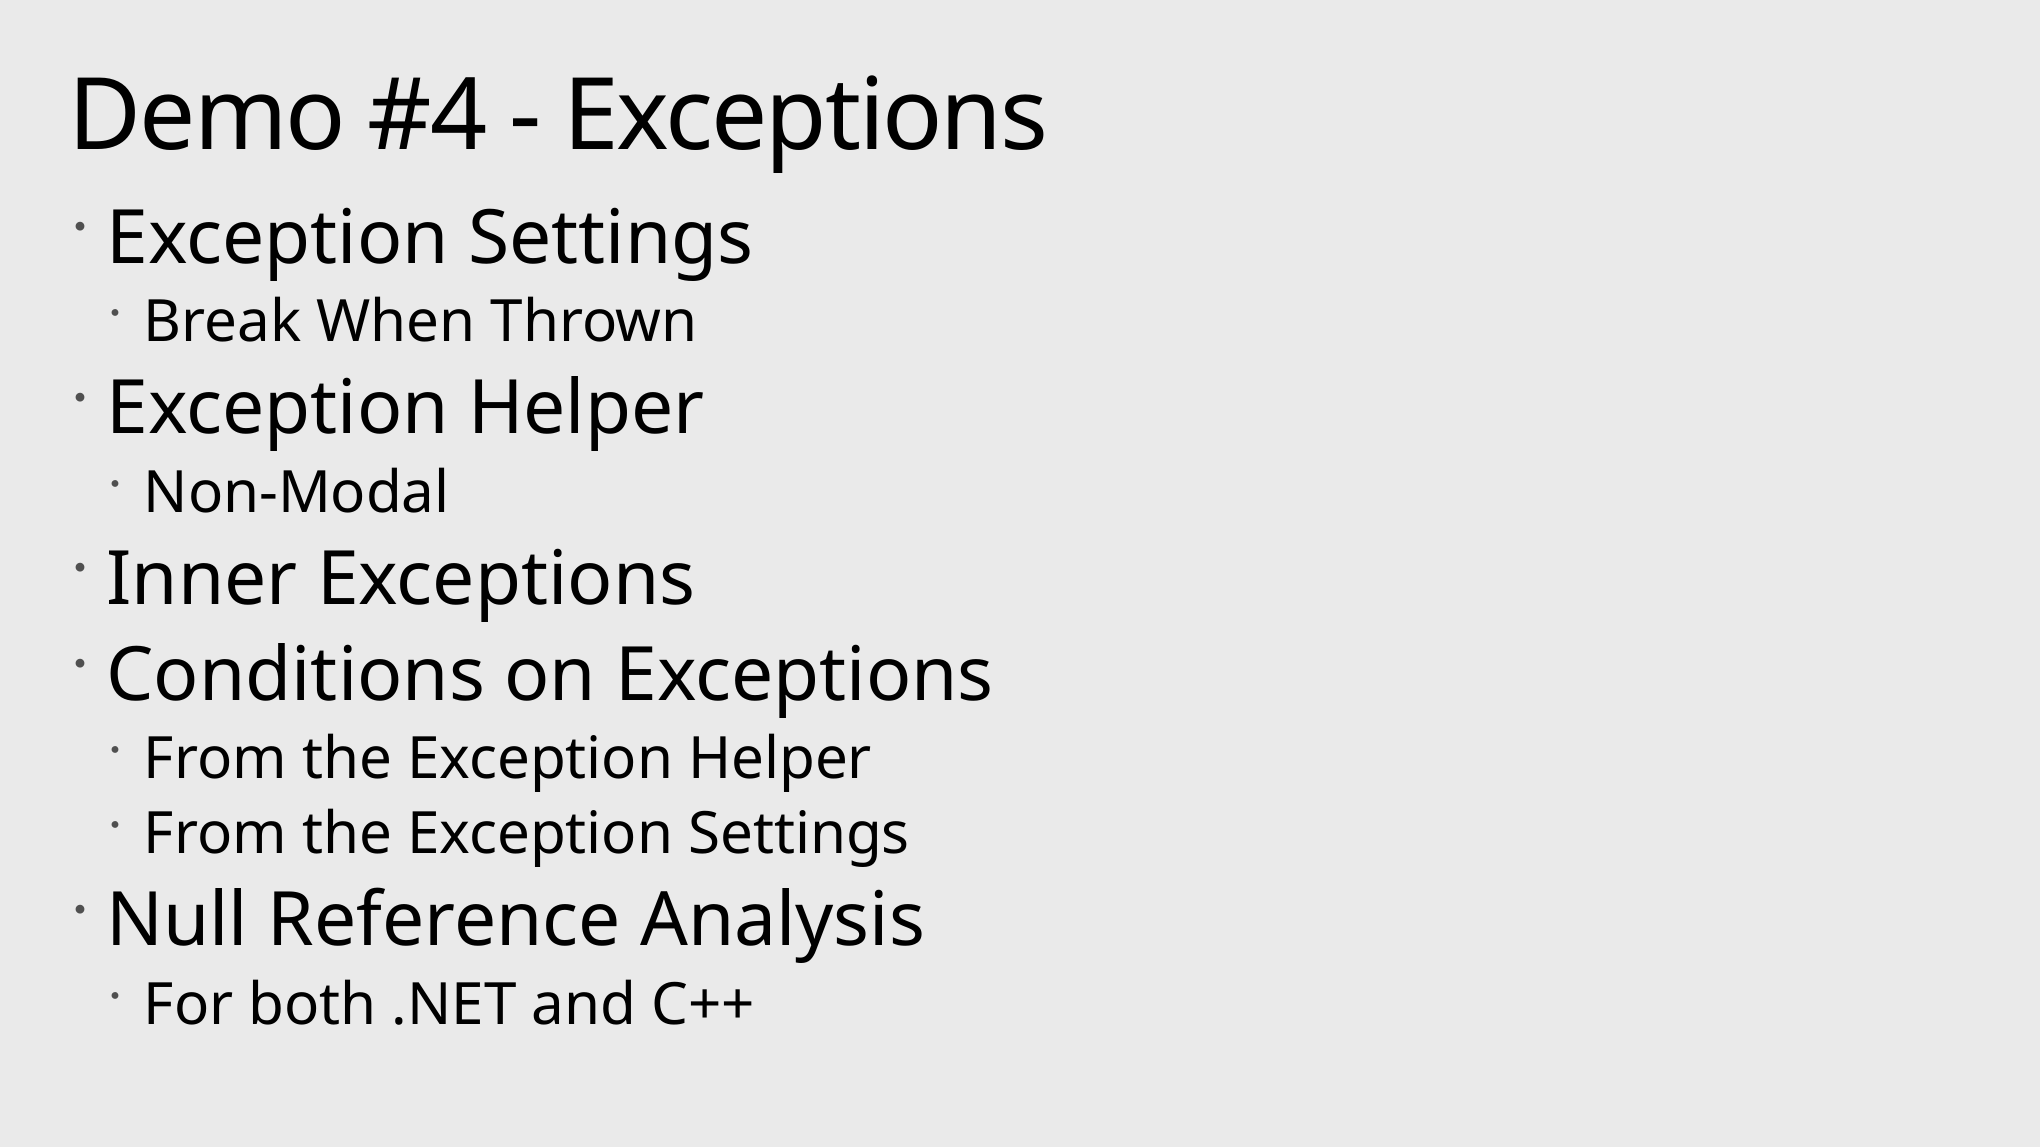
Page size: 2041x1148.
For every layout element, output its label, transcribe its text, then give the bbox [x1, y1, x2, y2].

title Demo #4 - Exceptions [45, 48, 1996, 199]
list Exception Settings Break When Thrown Exception Helper Non-Modal Inner Exceptions Conditions on Exceptions From the Exception Helper From the Exception Settings Null Reference Analysis For both .NET and C++ [45, 199, 1996, 1148]
